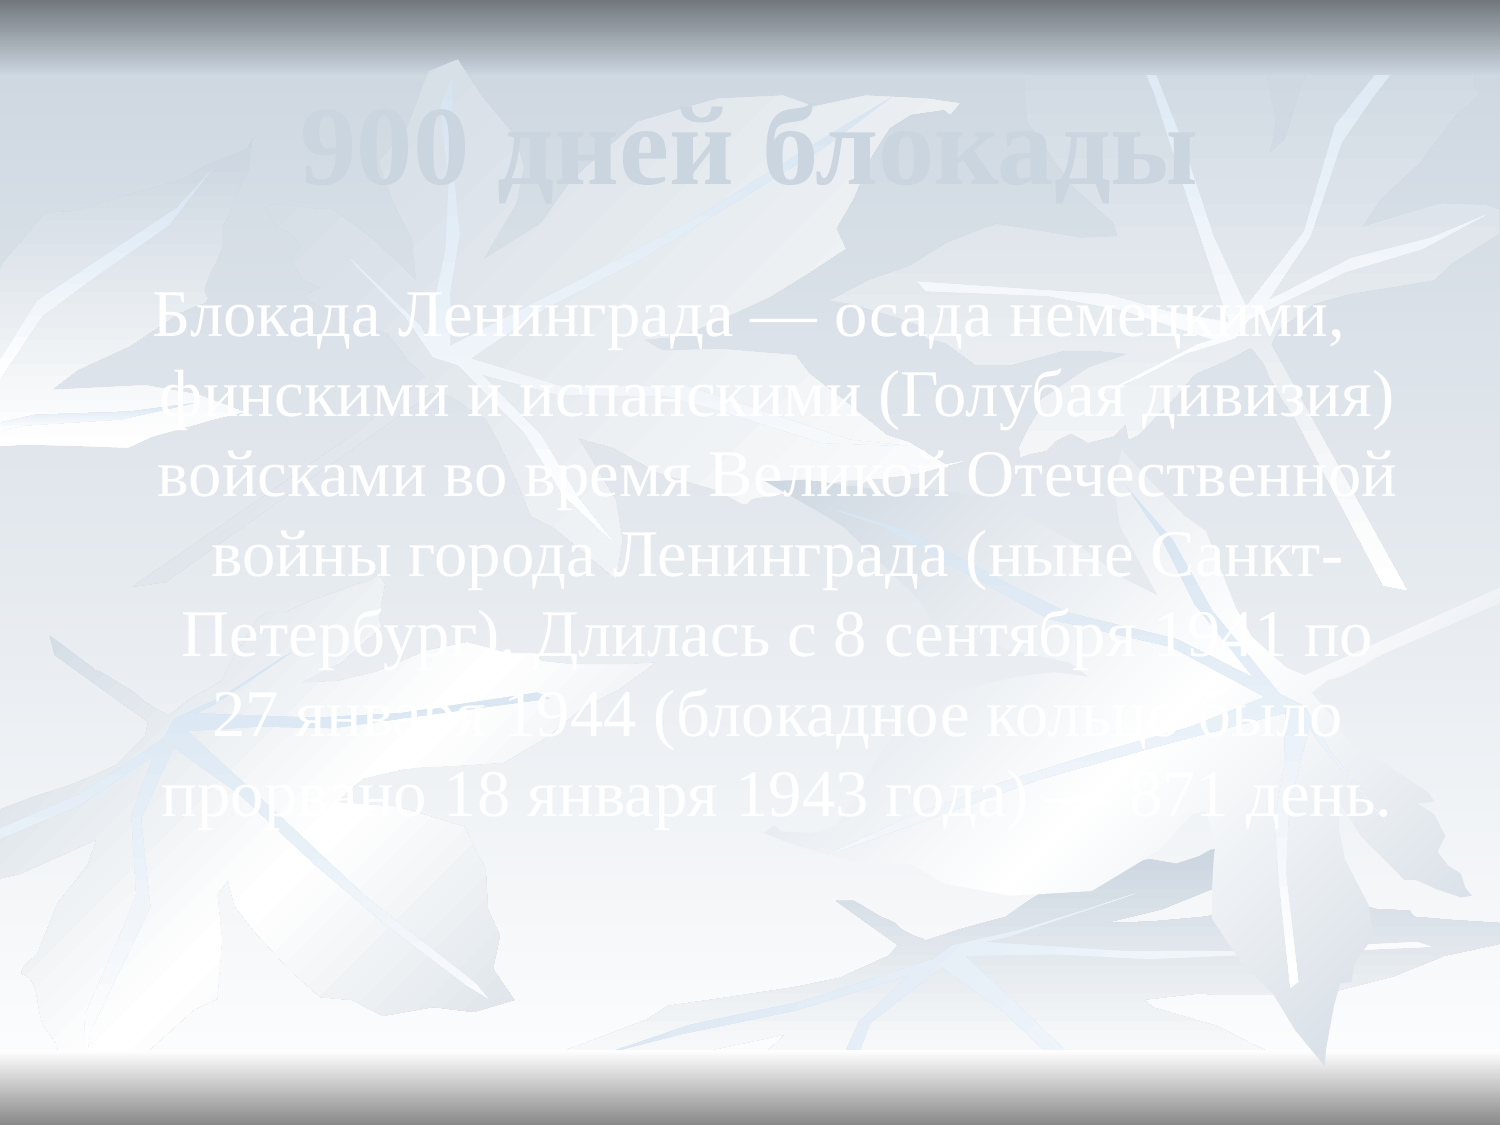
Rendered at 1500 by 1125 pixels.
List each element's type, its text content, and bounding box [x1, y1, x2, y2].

title 900 дней блокады [75, 45, 1425, 234]
list Блокада Ленинграда — осада немецкими, финскими и испанскими (Голубая дивизия) войсками во время Великой Отечественной войны города Ленинграда (ныне Санкт-Петербург). Длилась с 8 сентября 1941 по 27 января 1944 (блокадное кольцо было прорвано 18 января 1943 года) — 871 день. [75, 262, 1425, 1006]
